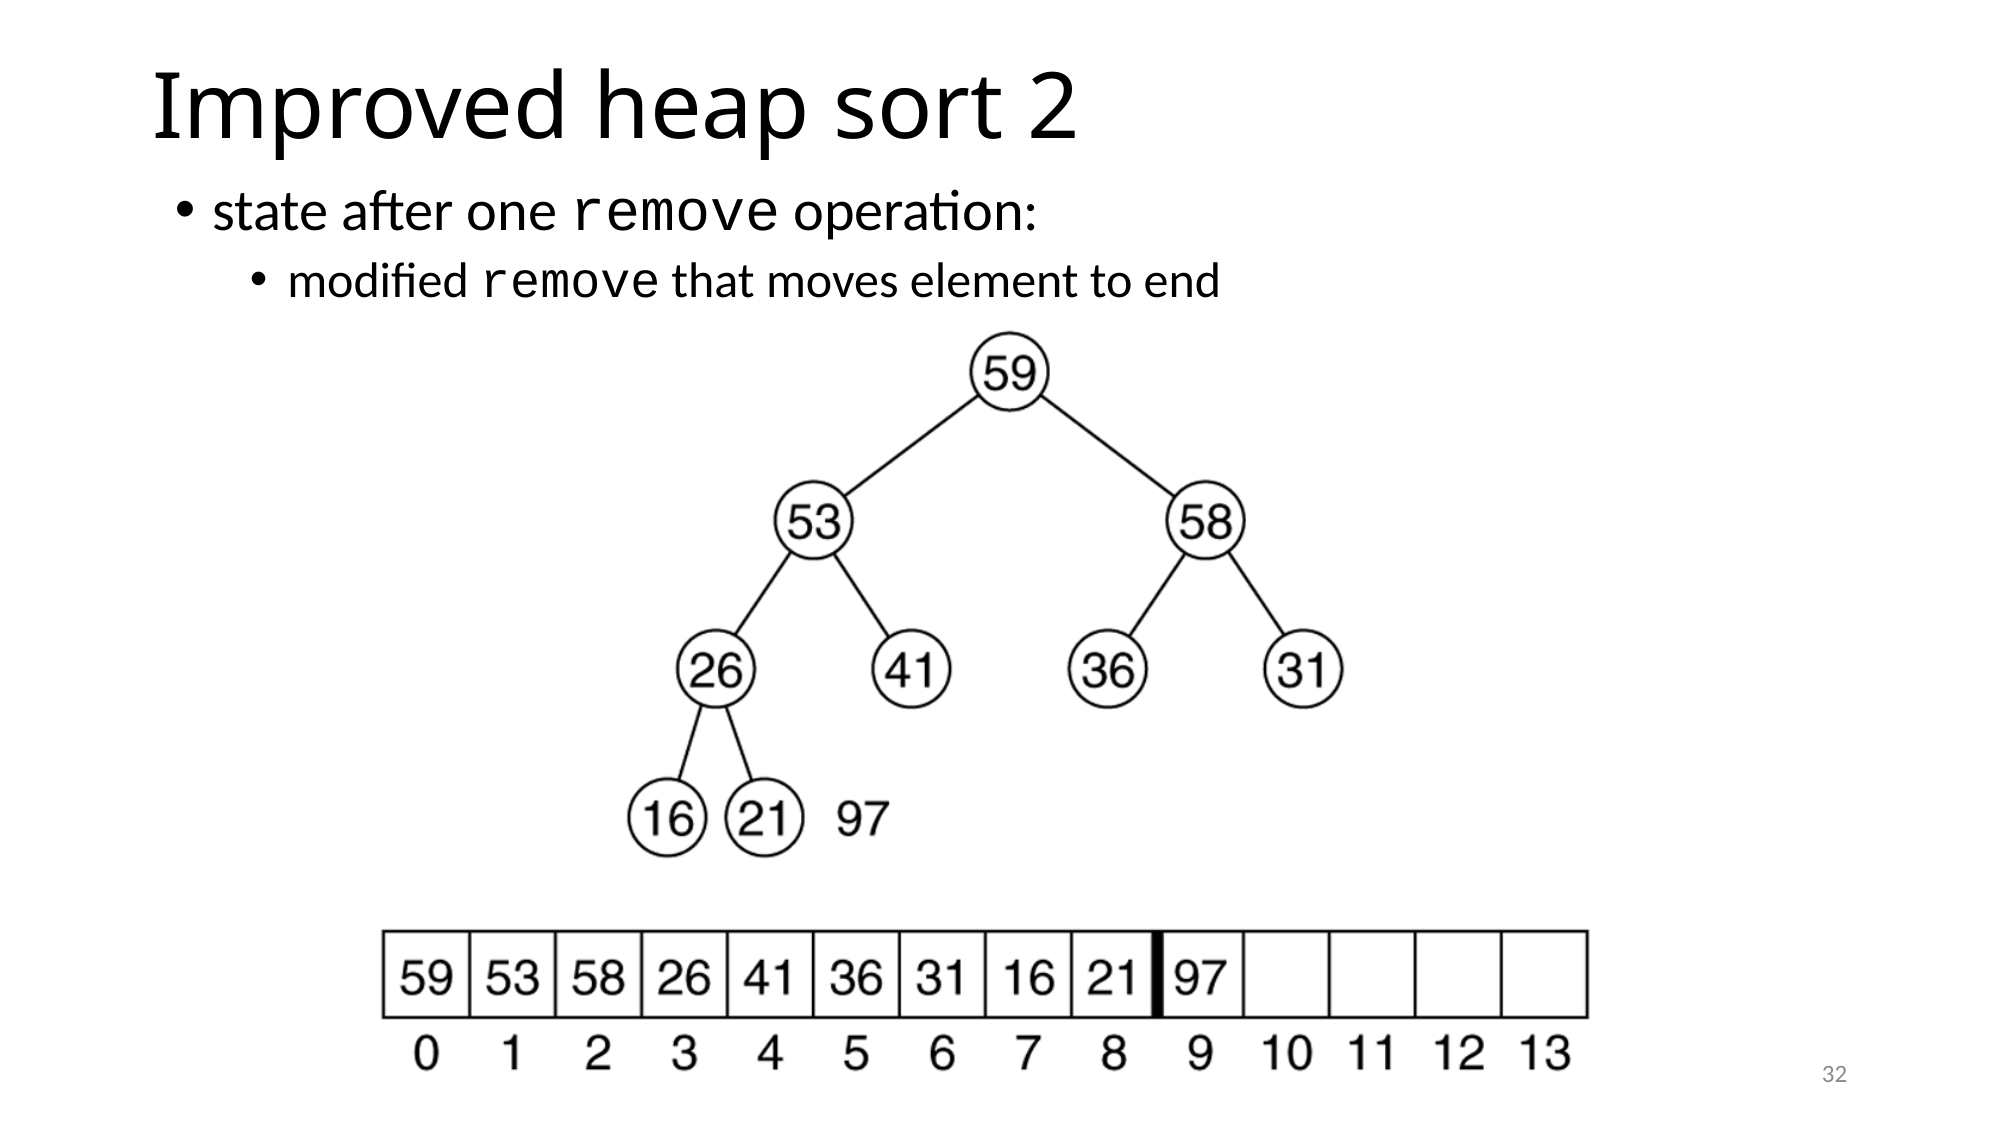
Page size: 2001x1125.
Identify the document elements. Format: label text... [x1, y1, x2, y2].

list state after one remove operation: modified remove that moves element to end [159, 173, 1885, 887]
slide_number 32 [1412, 1042, 1863, 1103]
title Improved heap sort 2 [137, 0, 1863, 218]
picture [372, 318, 1598, 1080]
